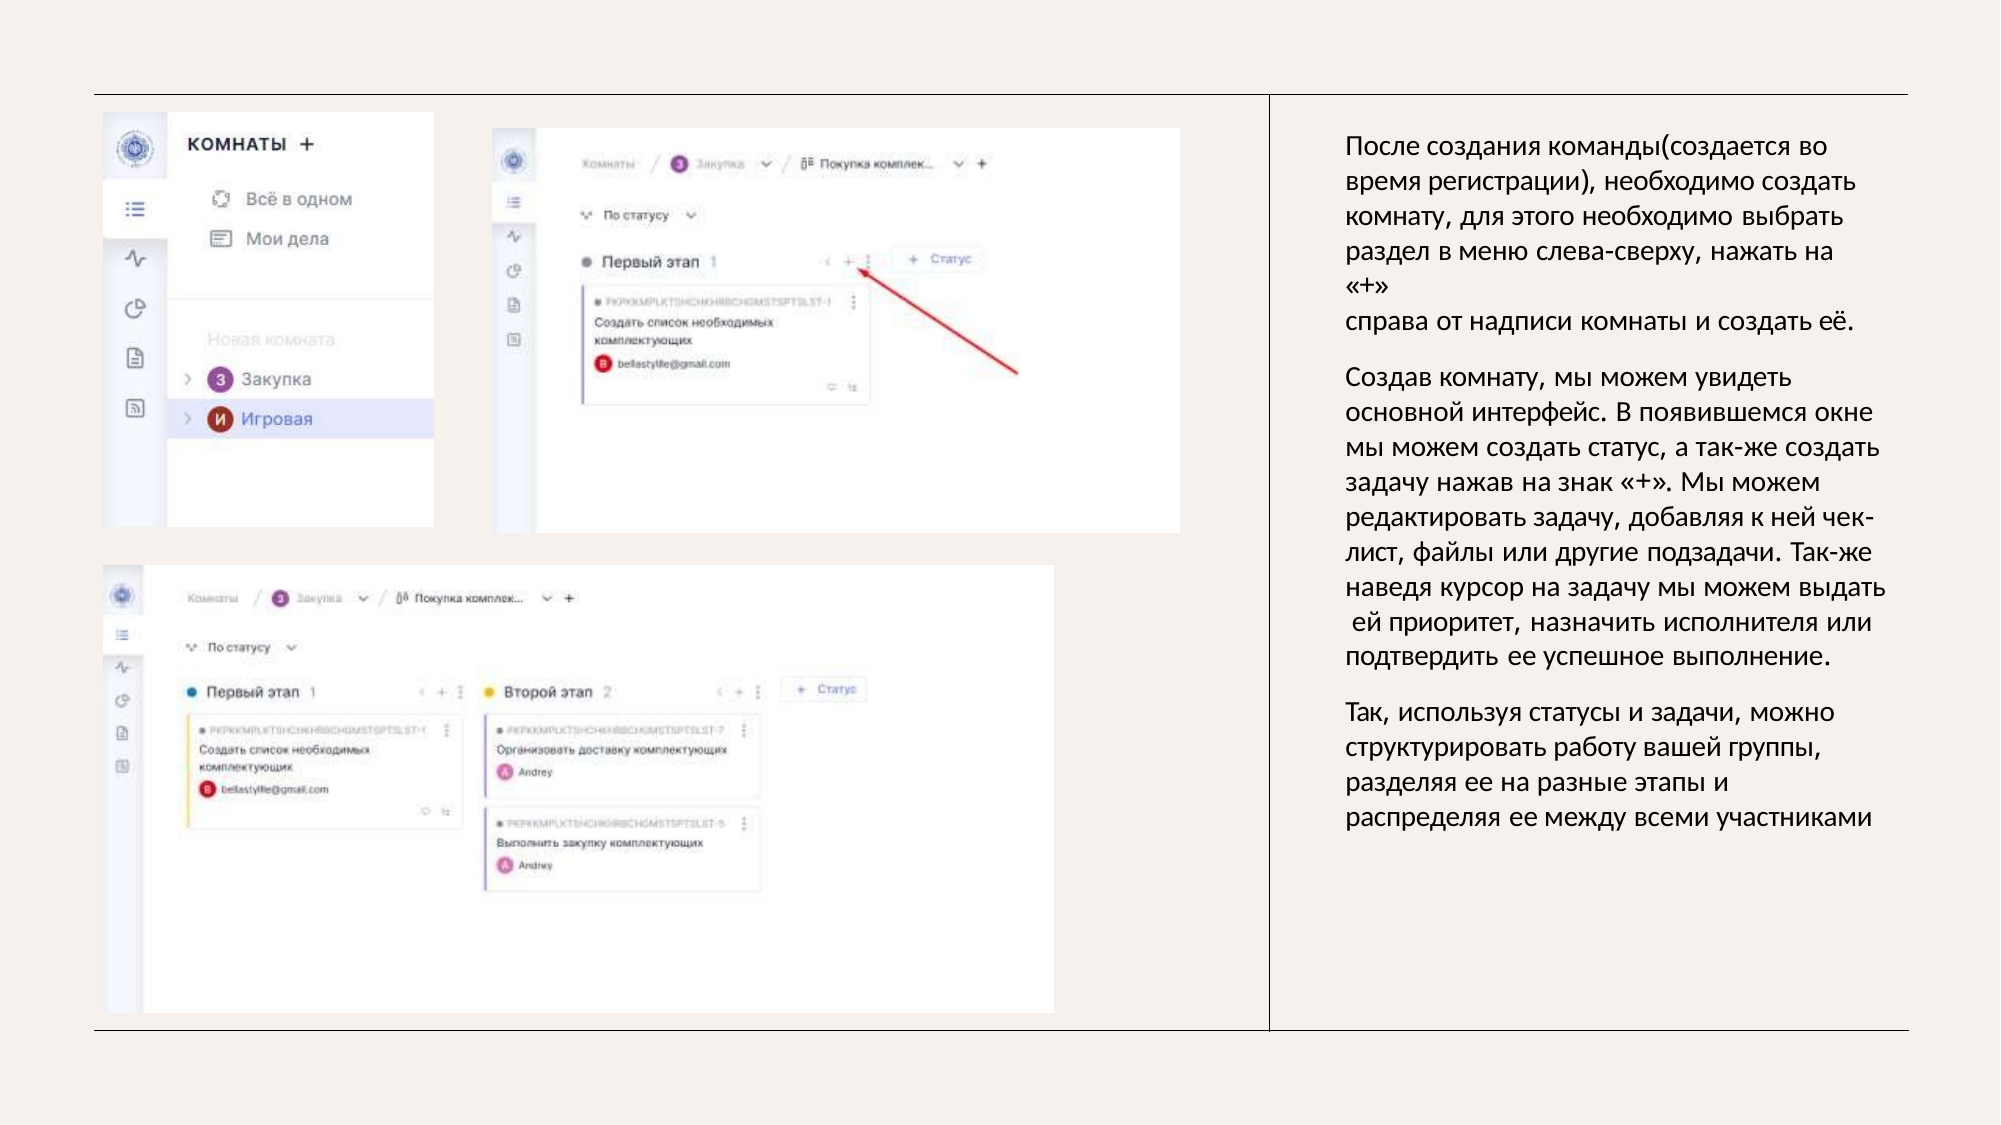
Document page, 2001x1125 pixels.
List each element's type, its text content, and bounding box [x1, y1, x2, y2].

picture [103, 112, 435, 528]
picture [492, 128, 1180, 533]
picture [103, 565, 1054, 1013]
text_box После создания команды(создается во время регистрации), необходимо создать комнату, для этого необходимо выбрать раздел в меню слева-сверху, нажать на «+» справа от надписи комнаты и создать её. Создав комнату, мы можем увидеть основной интерфейс. В появившемся окне мы можем создать статус, а так-же создать задачу нажав на знак «+». Мы можем редактировать задачу, добавляя к ней чек- лист, файлы или другие подзадачи. Так-же наведя курсор на задачу мы можем выдать ей приоритет, назначить исполнителя или подтвердить ее успешное выполнение. Так, используя статусы и задачи, можно структурировать работу вашей группы, разделяя ее на разные этапы и распределяя ее между всеми участниками [1343, 124, 1893, 833]
